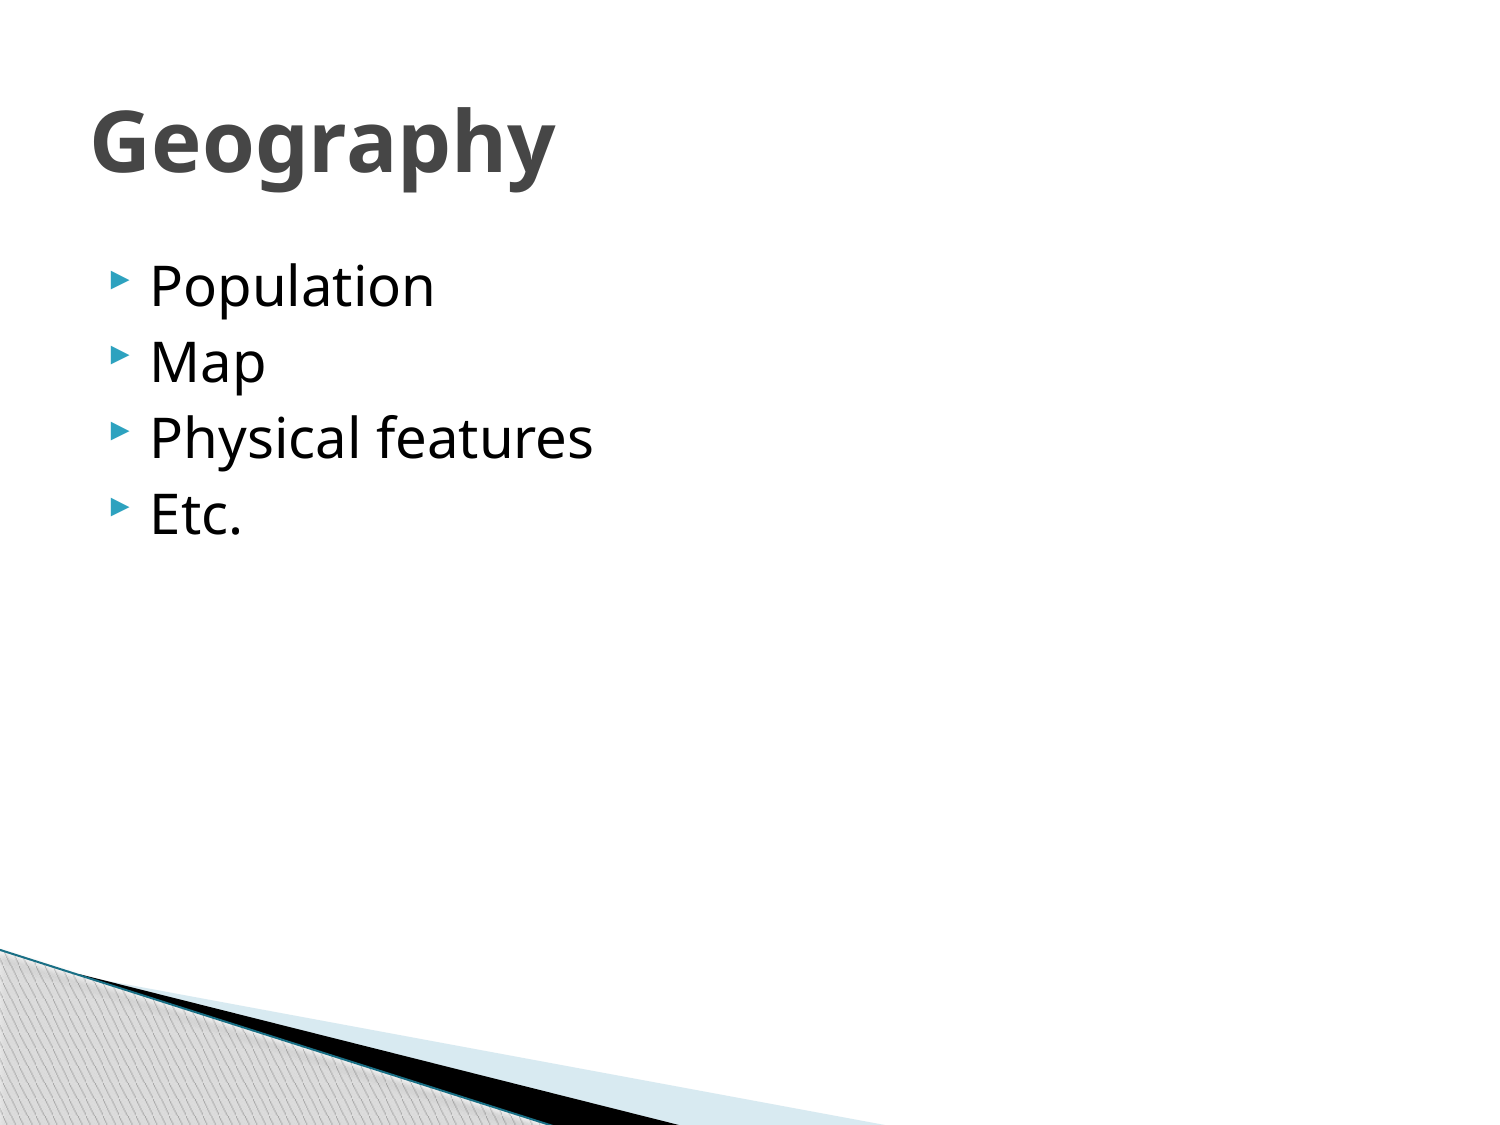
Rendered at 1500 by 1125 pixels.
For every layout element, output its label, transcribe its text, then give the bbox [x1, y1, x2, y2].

title Geography [75, 45, 1425, 233]
list Population Map Physical features Etc. [75, 243, 1425, 986]
